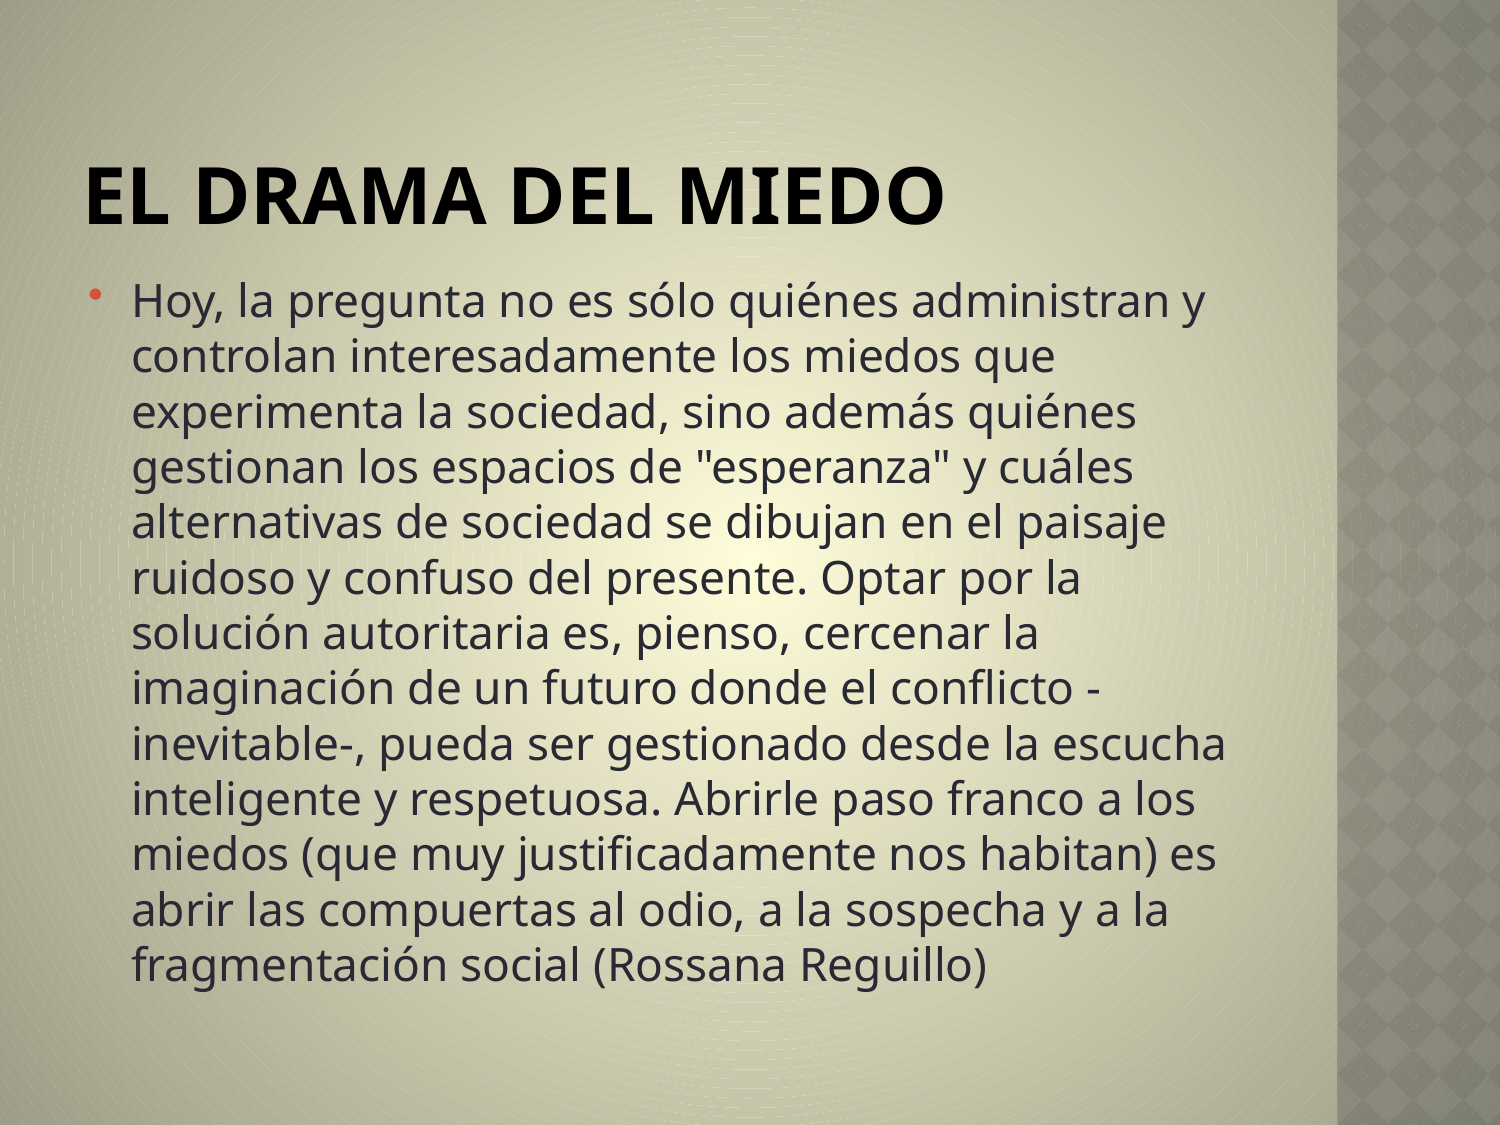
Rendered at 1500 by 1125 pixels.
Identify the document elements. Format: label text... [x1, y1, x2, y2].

list Hoy, la pregunta no es sólo quiénes administran y controlan interesadamente los miedos que experimenta la sociedad, sino además quiénes gestionan los espacios de "esperanza" y cuáles alternativas de sociedad se dibujan en el paisaje ruidoso y confuso del presente. Optar por la solución autoritaria es, pienso, cercenar la imaginación de un futuro donde el conflicto -inevitable-, pueda ser gestionado desde la escucha inteligente y respetuosa. Abrirle paso franco a los miedos (que muy justificadamente nos habitan) es abrir las compuertas al odio, a la sospecha y a la fragmentación social (Rossana Reguillo) [75, 264, 1263, 1059]
title EL DRAMA DEL MIEDO [75, 52, 1263, 240]
